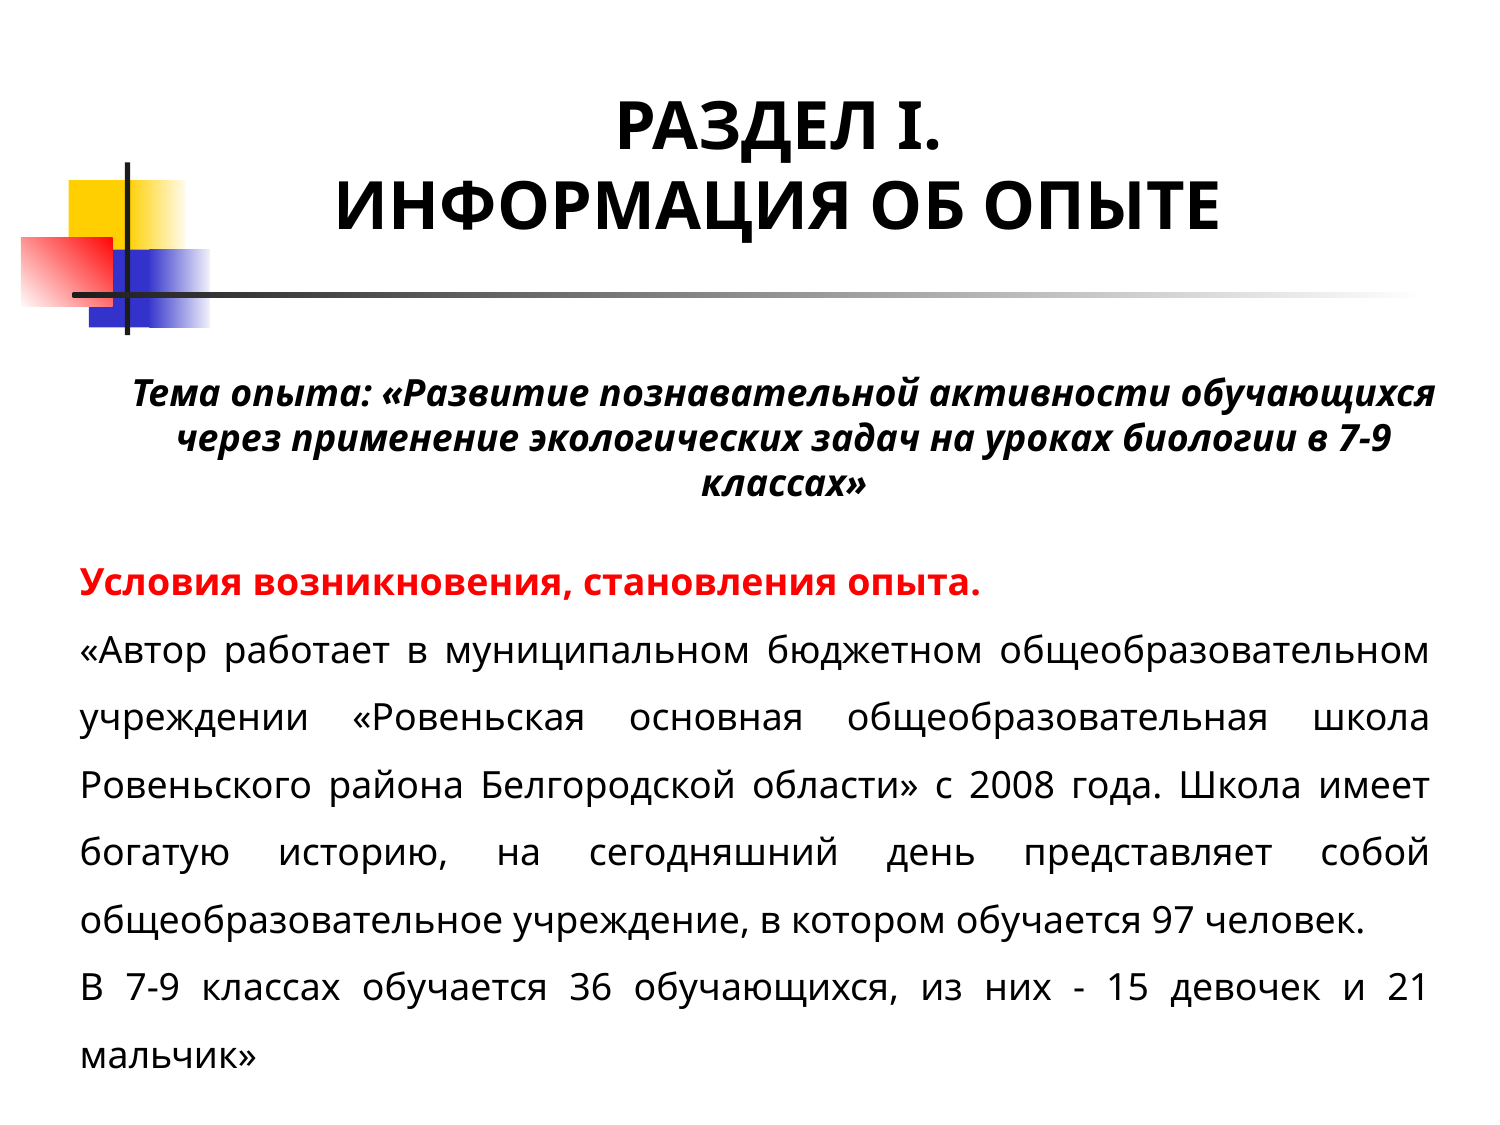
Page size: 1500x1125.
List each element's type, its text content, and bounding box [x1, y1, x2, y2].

text_box РАЗДЕЛ I. ИНФОРМАЦИЯ ОБ ОПЫТЕ [111, 75, 1446, 250]
text_box Условия возникновения, становления опыта. «Автор работает в муниципальном бюджетном общеобразовательном учреждении «Ровеньская основная общеобразовательная школа Ровеньского района Белгородской области» с 2008 года. Школа имеет богатую историю, на сегодняшний день представляет собой общеобразовательное учреждение, в котором обучается 97 человек. В 7-9 классах обучается 36 обучающихся, из них - 15 девочек и 21 мальчик» [64, 550, 1447, 1084]
text_box Тема опыта: «Развитие познавательной активности обучающихся через применение экологических задач на уроках биологии в 7-9 классах» [111, 361, 1457, 512]
